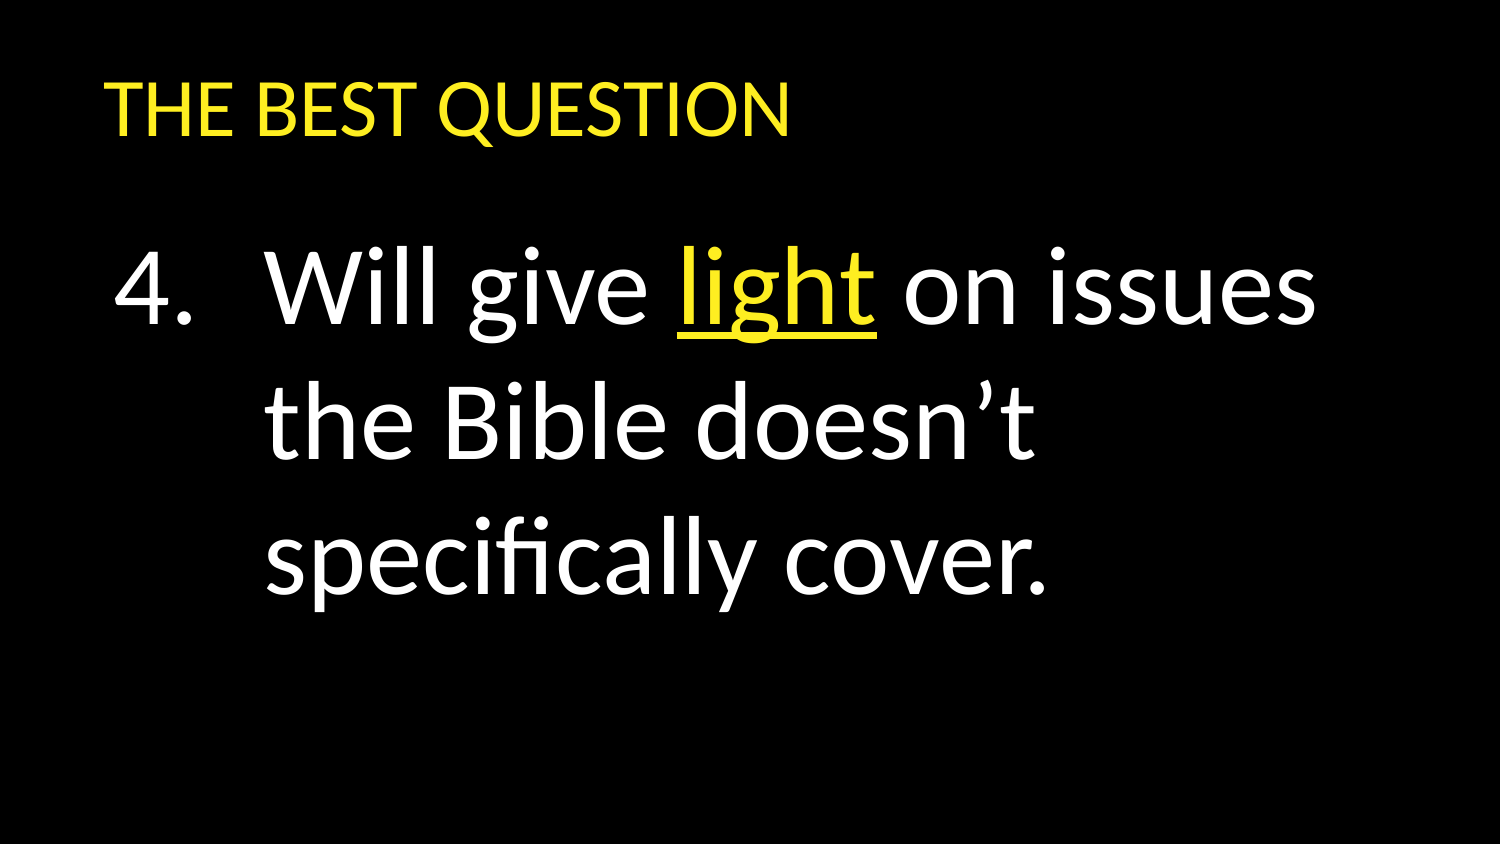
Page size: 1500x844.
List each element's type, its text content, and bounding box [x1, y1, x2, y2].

text_box Will give light on issues the Bible doesn’t specifically cover. [99, 205, 1434, 625]
text_box THE BEST QUESTION [88, 46, 1011, 161]
